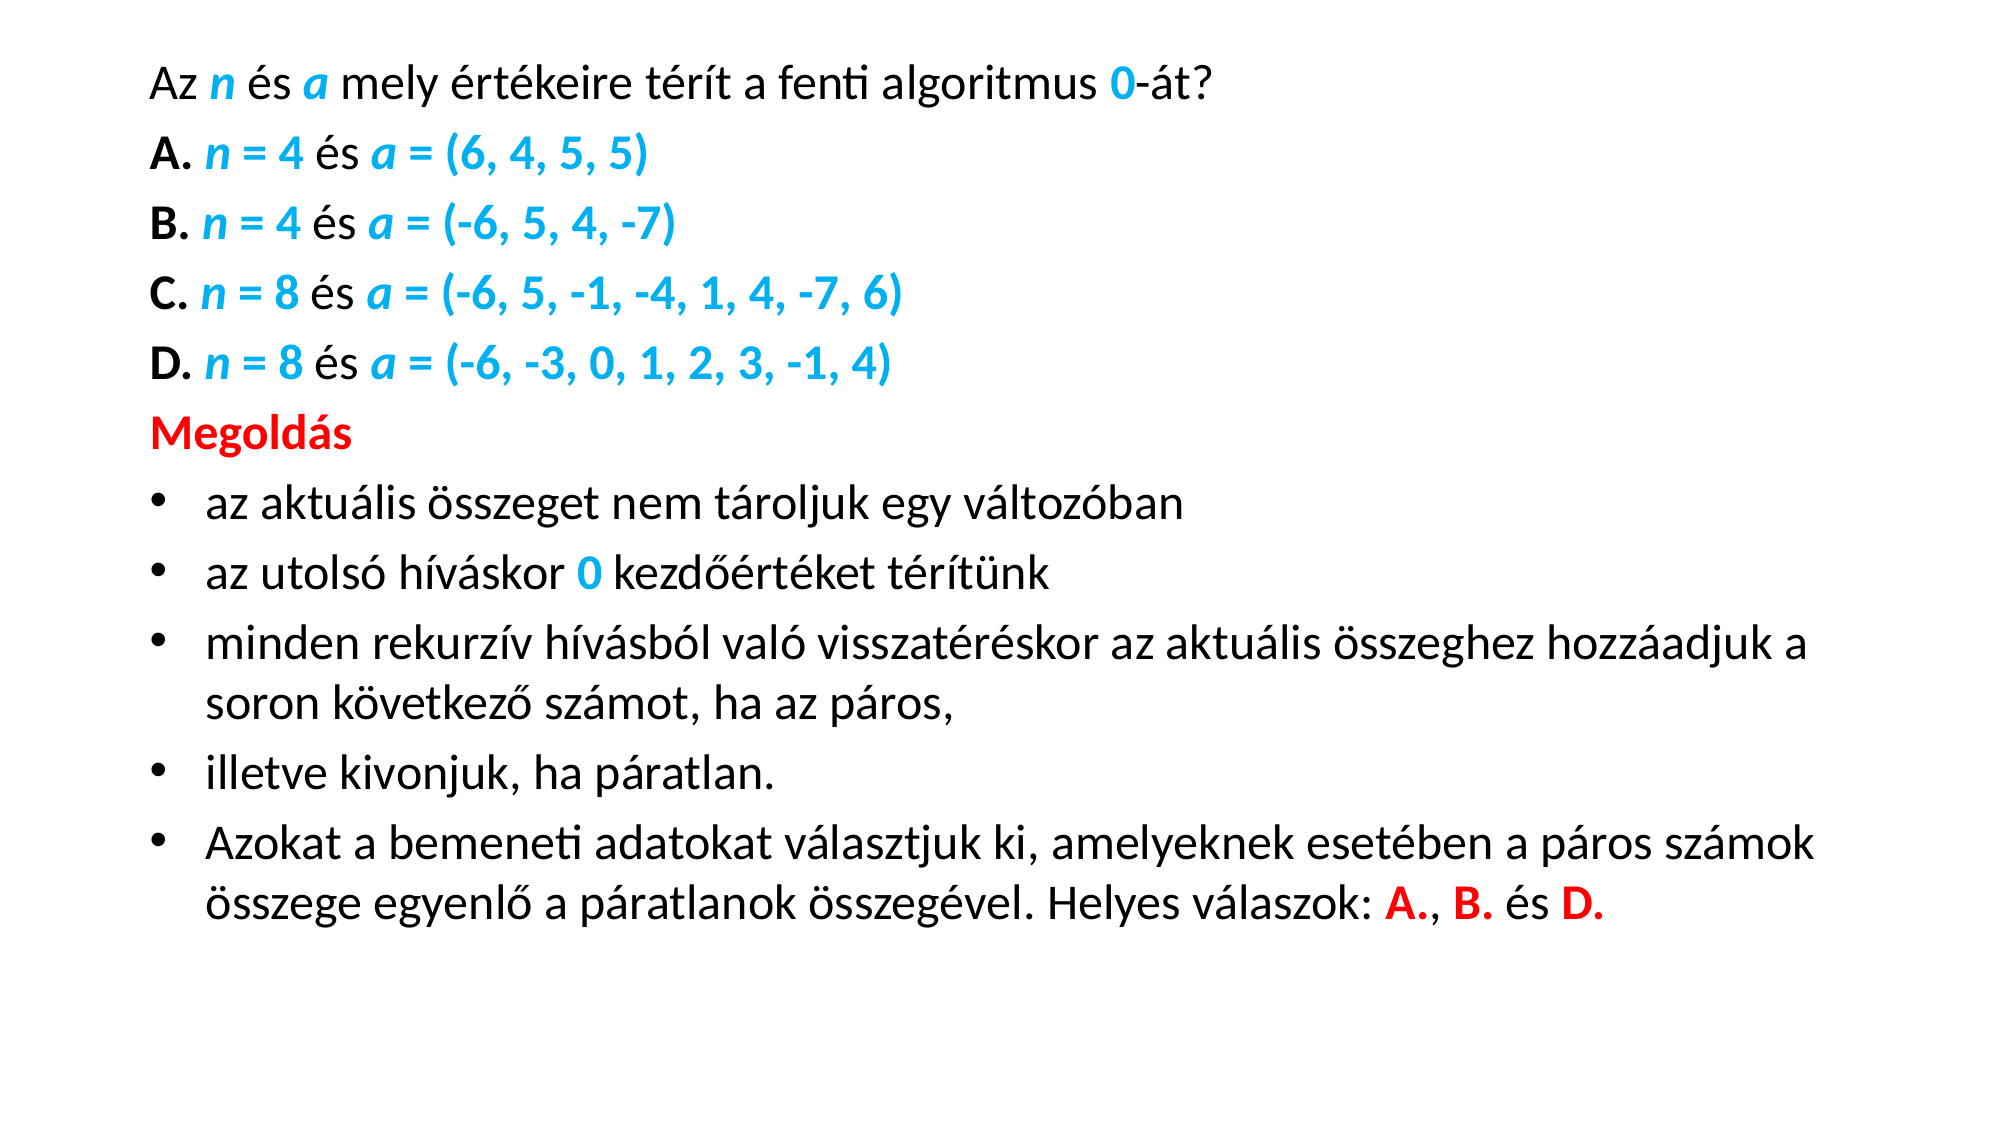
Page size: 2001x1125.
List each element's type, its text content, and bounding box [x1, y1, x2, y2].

list Az n és a mely értékeire térít a fenti algoritmus 0-át? A. n = 4 és a = (6, 4, 5, 5) B. n = 4 és a = (-6, 5, 4, -7) C. n = 8 és a = (-6, 5, -1, -4, 1, 4, -7, 6) D. n = 8 és a = (-6, -3, 0, 1, 2, 3, -1, 4) Megoldás az aktuális összeget nem tároljuk egy változóban az utolsó híváskor 0 kezdőértéket térítünk minden rekurzív hívásból való visszatéréskor az aktuális összeghez hozzáadjuk a soron következő számot, ha az páros, illetve kivonjuk, ha páratlan. Azokat a bemeneti adatokat választjuk ki, amelyeknek esetében a páros számok összege egyenlő a páratlanok összegé­vel. Helyes válaszok: A., B. és D. [134, 42, 1872, 1033]
